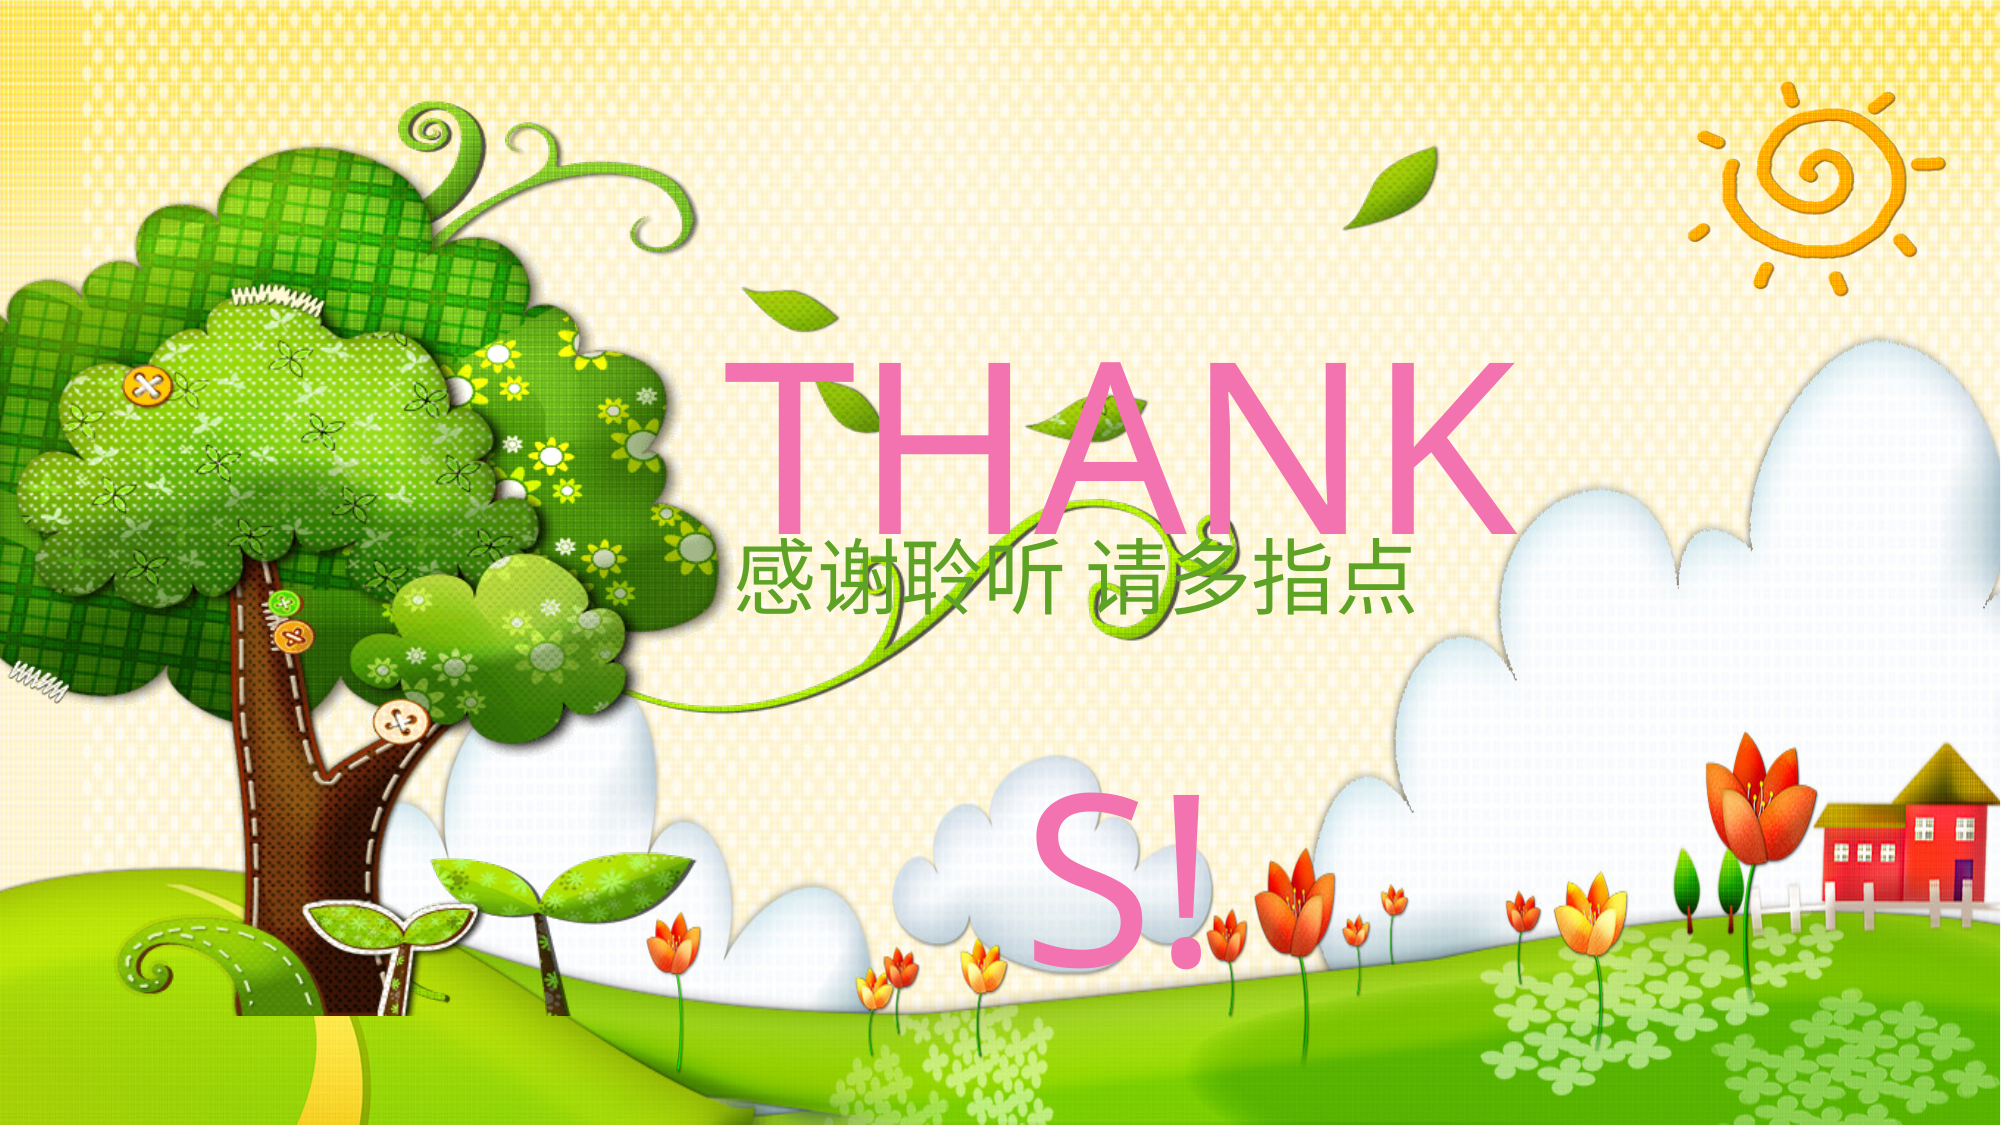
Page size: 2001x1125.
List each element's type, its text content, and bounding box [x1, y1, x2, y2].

text_box THANKS! [671, 144, 1570, 1022]
picture [0, 0, 2001, 1125]
